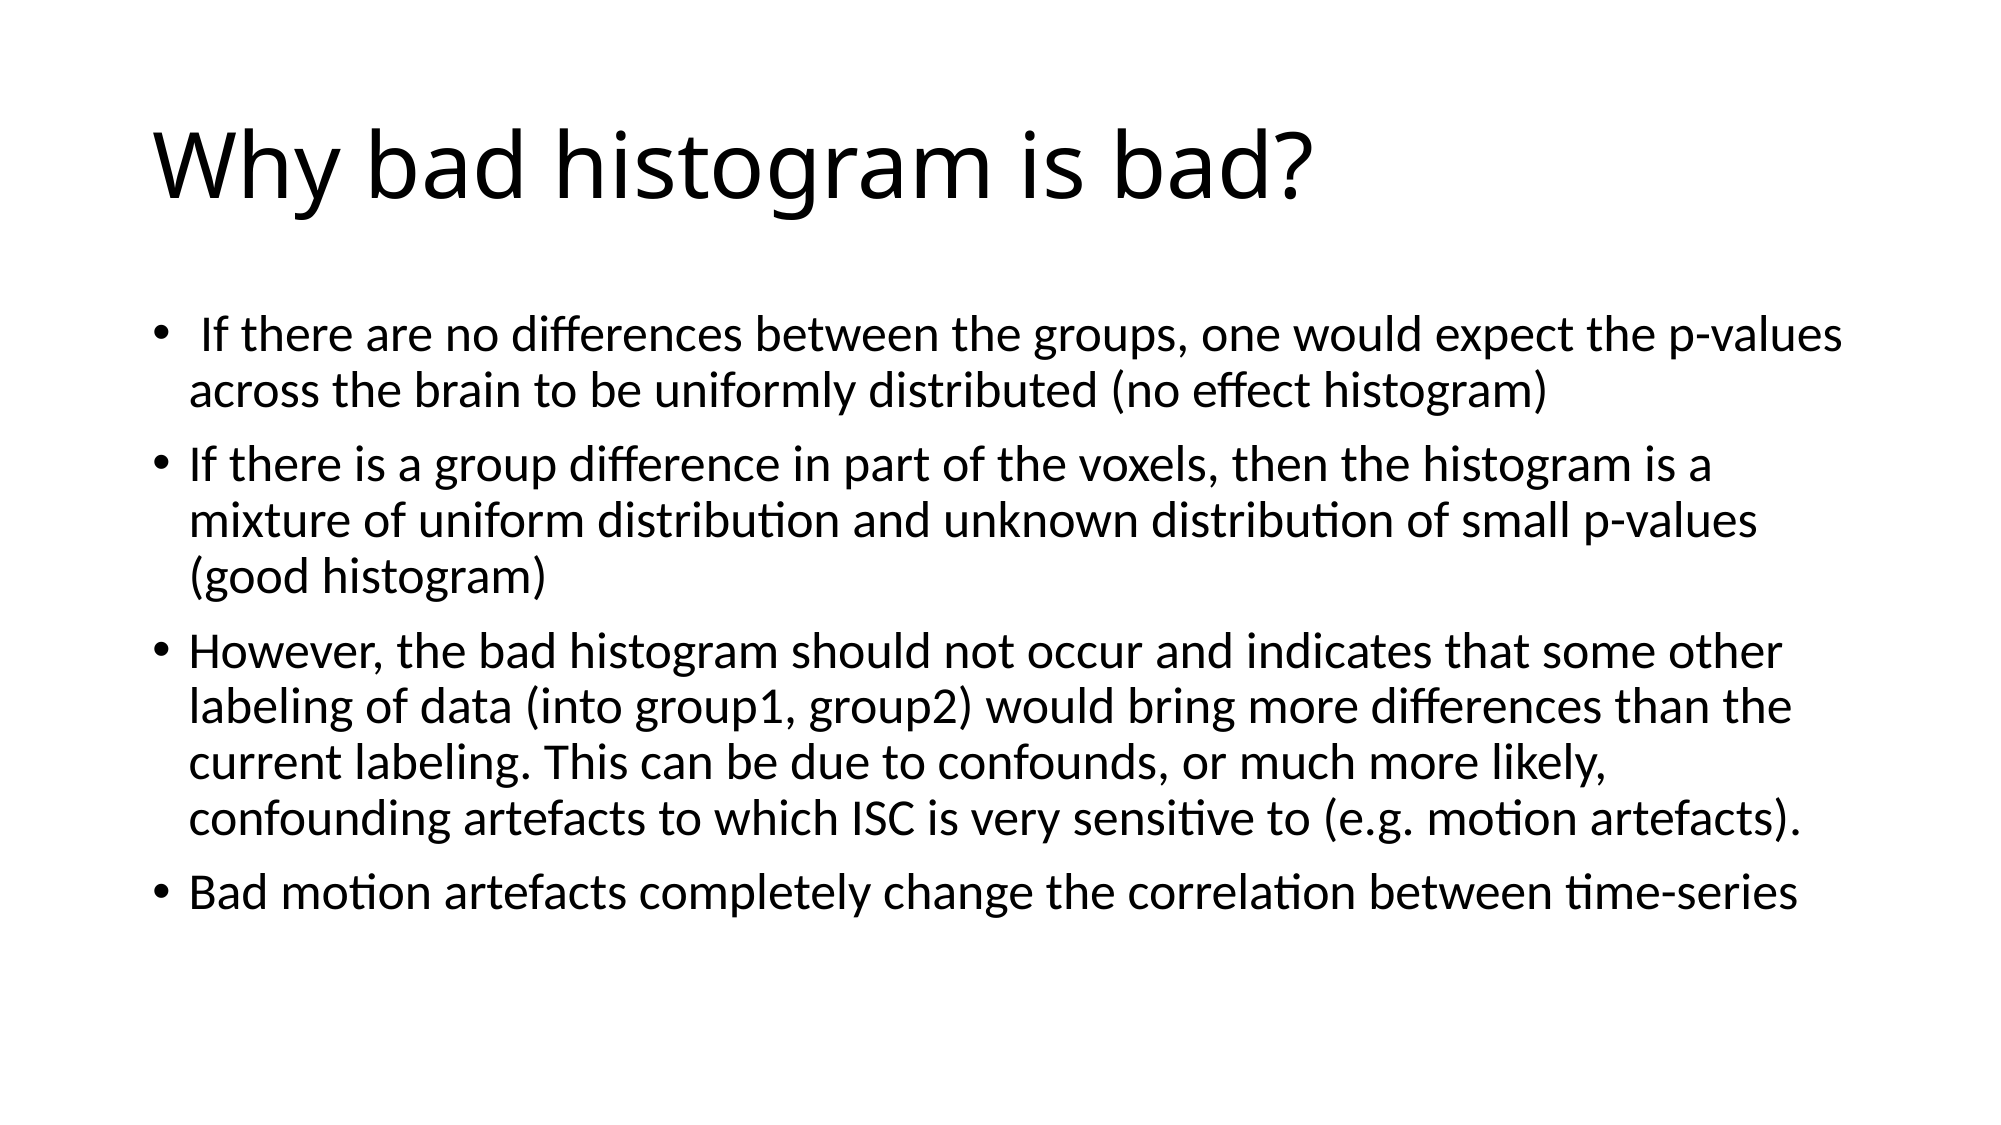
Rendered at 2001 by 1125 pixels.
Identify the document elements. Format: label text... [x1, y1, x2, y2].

title Why bad histogram is bad? [137, 59, 1863, 278]
list If there are no differences between the groups, one would expect the p-values across the brain to be uniformly distributed (no effect histogram) If there is a group difference in part of the voxels, then the histogram is a mixture of uniform distribution and unknown distribution of small p-values (good histogram) However, the bad histogram should not occur and indicates that some other labeling of data (into group1, group2) would bring more differences than the current labeling. This can be due to confounds, or much more likely, confounding artefacts to which ISC is very sensitive to (e.g. motion artefacts). Bad motion artefacts completely change the correlation between time-series [137, 299, 1863, 1014]
